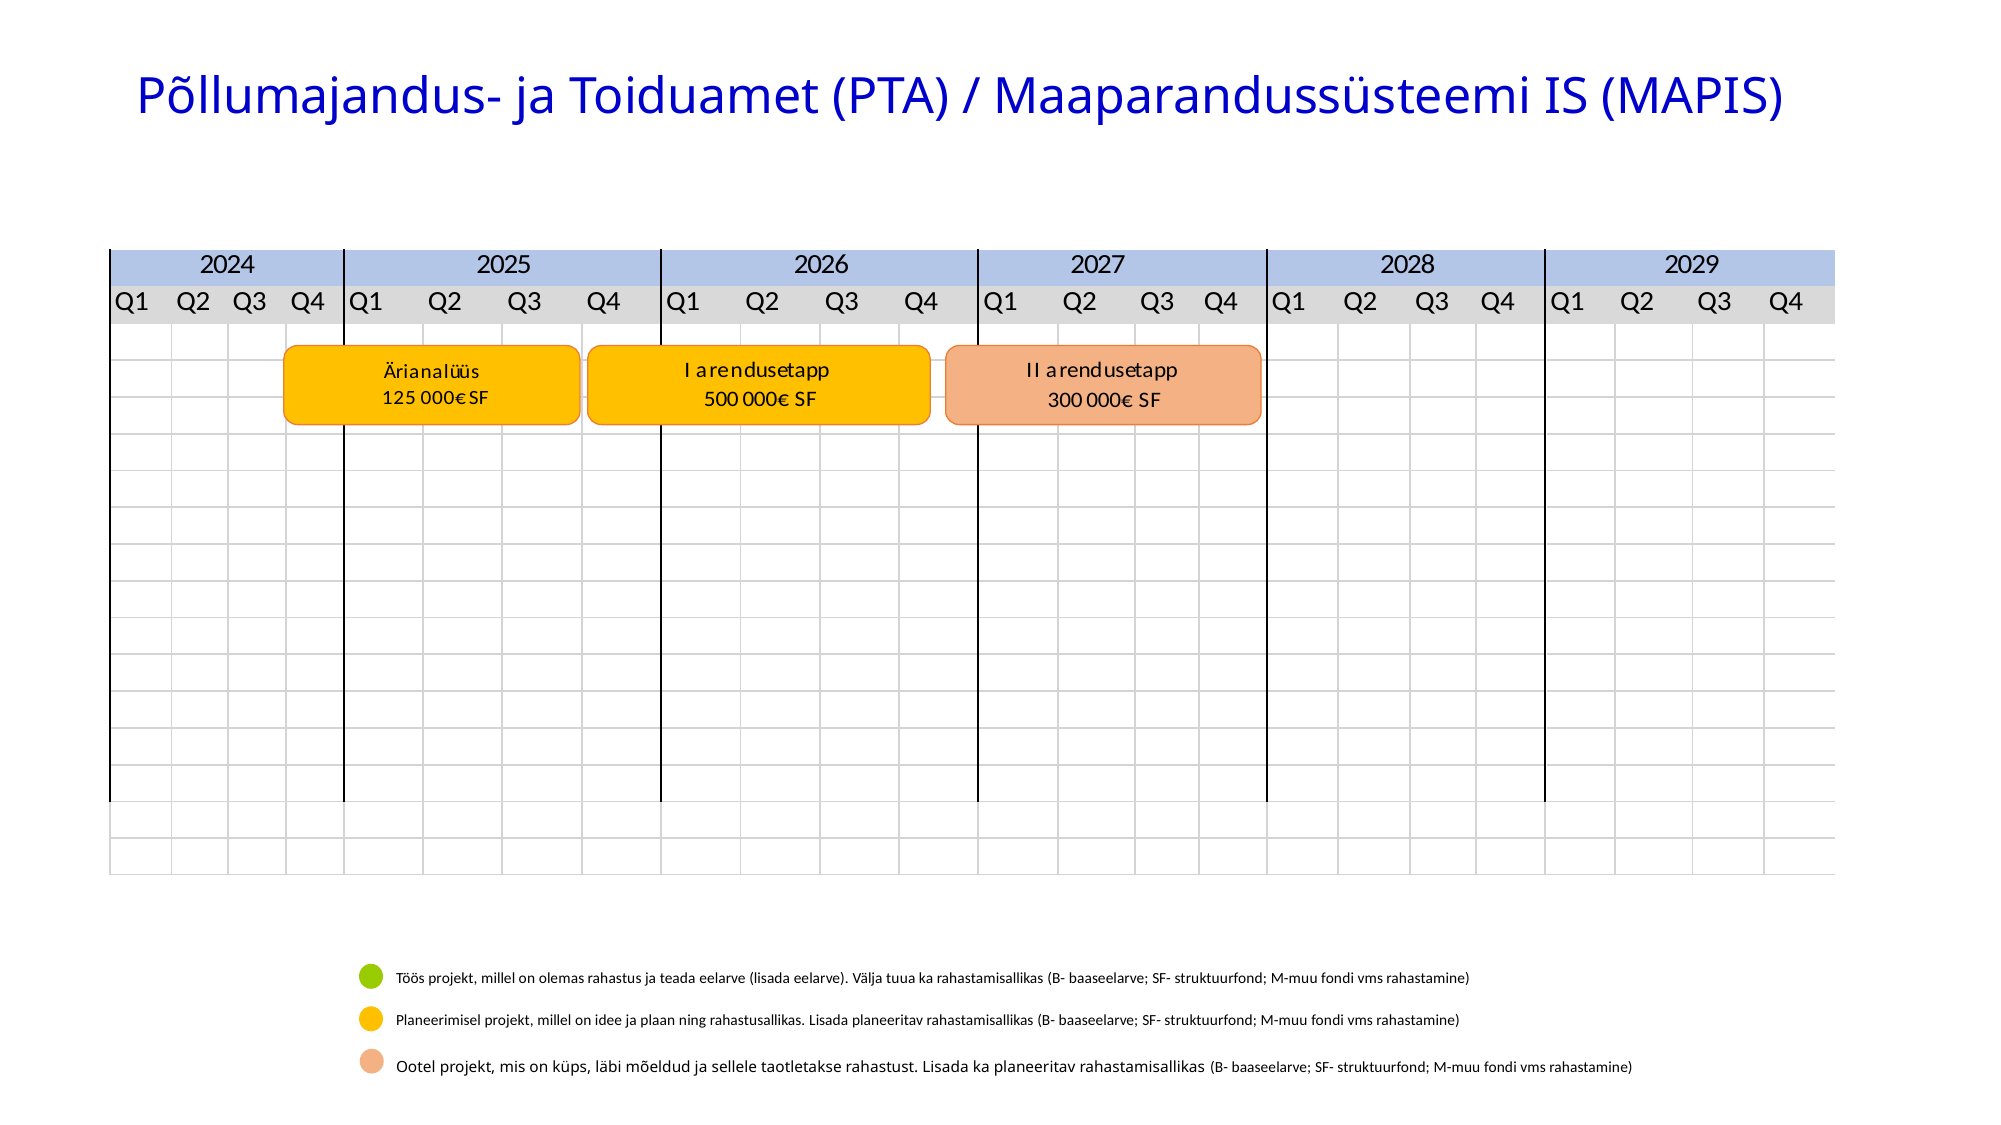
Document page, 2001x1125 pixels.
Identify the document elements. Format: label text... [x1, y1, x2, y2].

text_box Töös projekt, millel on olemas rahastus ja teada eelarve (lisada eelarve). Välja tuua ka rahastamisallikas (B- baaseelarve; SF- struktuurfond; M-muu fondi vms rahastamine) [396, 966, 1550, 987]
text_box [359, 1006, 383, 1031]
text_box [359, 964, 383, 989]
text_box Planeerimisel projekt, millel on idee ja plaan ning rahastusallikas. Lisada planeeritav rahastamisallikas (B- baaseelarve; SF- struktuurfond; M-muu fondi vms rahastamine) [396, 1007, 1687, 1029]
text_box [360, 1049, 384, 1074]
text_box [108, 248, 1837, 877]
title Põllumajandus- ja Toiduamet (PTA) / Maaparandussüsteemi IS (MAPIS) [17, 26, 1917, 175]
text_box Ootel projekt, mis on küps, läbi mõeldud ja sellele taotletakse rahastust. Lisada ka planeeritav rahastamisallikas (B- baaseelarve; SF- struktuurfond; M-muu fondi vms rahastamine) [396, 1054, 1687, 1076]
